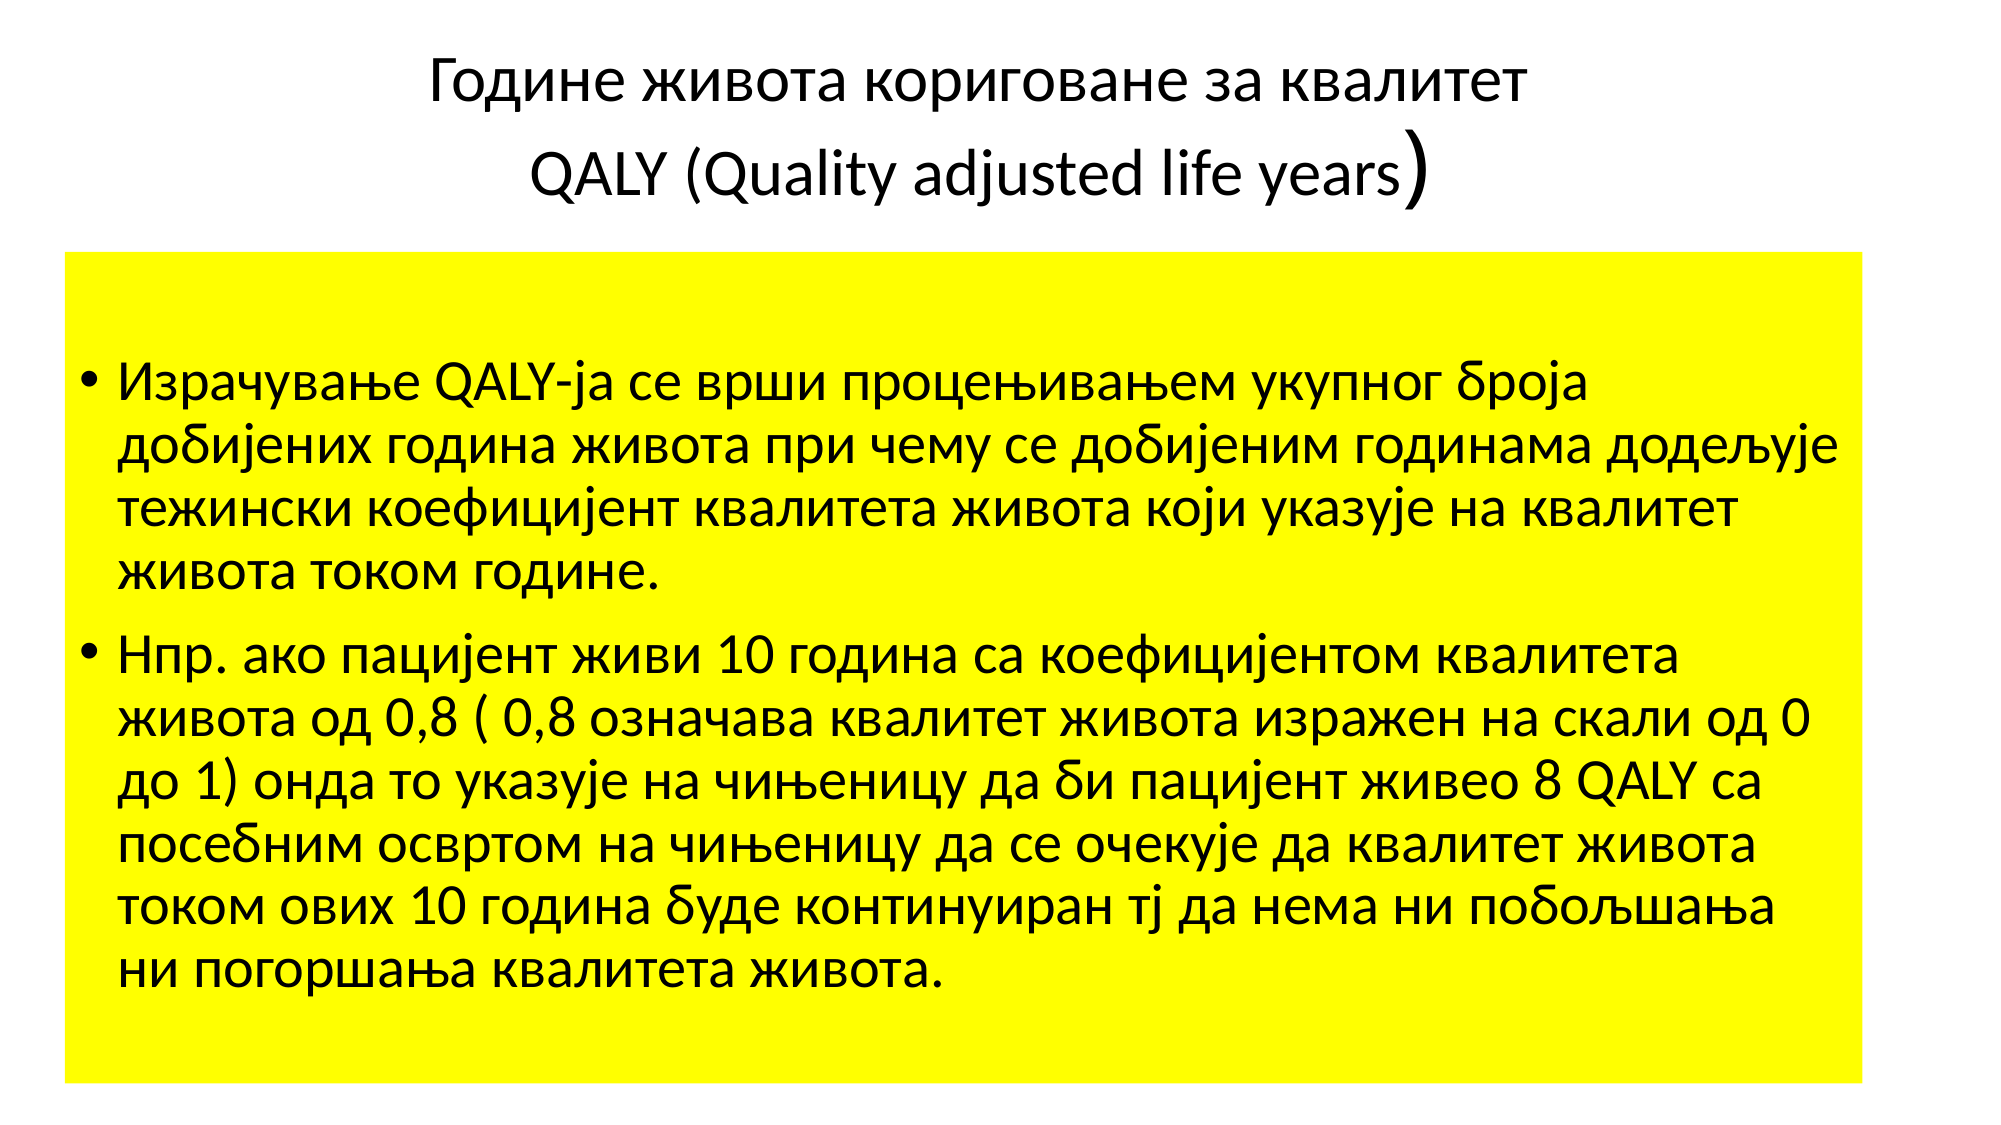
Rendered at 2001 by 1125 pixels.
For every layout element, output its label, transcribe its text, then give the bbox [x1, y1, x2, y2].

title Године живота кориговане за квалитет QALY (Quality adjusted life years) [117, 21, 1843, 239]
list Израчување QALY-ја се врши процењивањем укупног броја добијених година живота при чему се добијеним годинама додељује тежински коефицијент квалитета живота који указује на квалитет живота током године. Нпр. ако пацијент живи 10 година са коефицијентом квалитета живота од 0,8 ( 0,8 означава квалитет живота изражен на скали од 0 до 1) онда то указује на чињеницу да би пацијент живео 8 QALY са посебним освртом на чињеницу да се очекује да квалитет живота током ових 10 година буде континуиран тј да нема ни побољшања ни погоршања квалитета живота. [64, 251, 1863, 1084]
